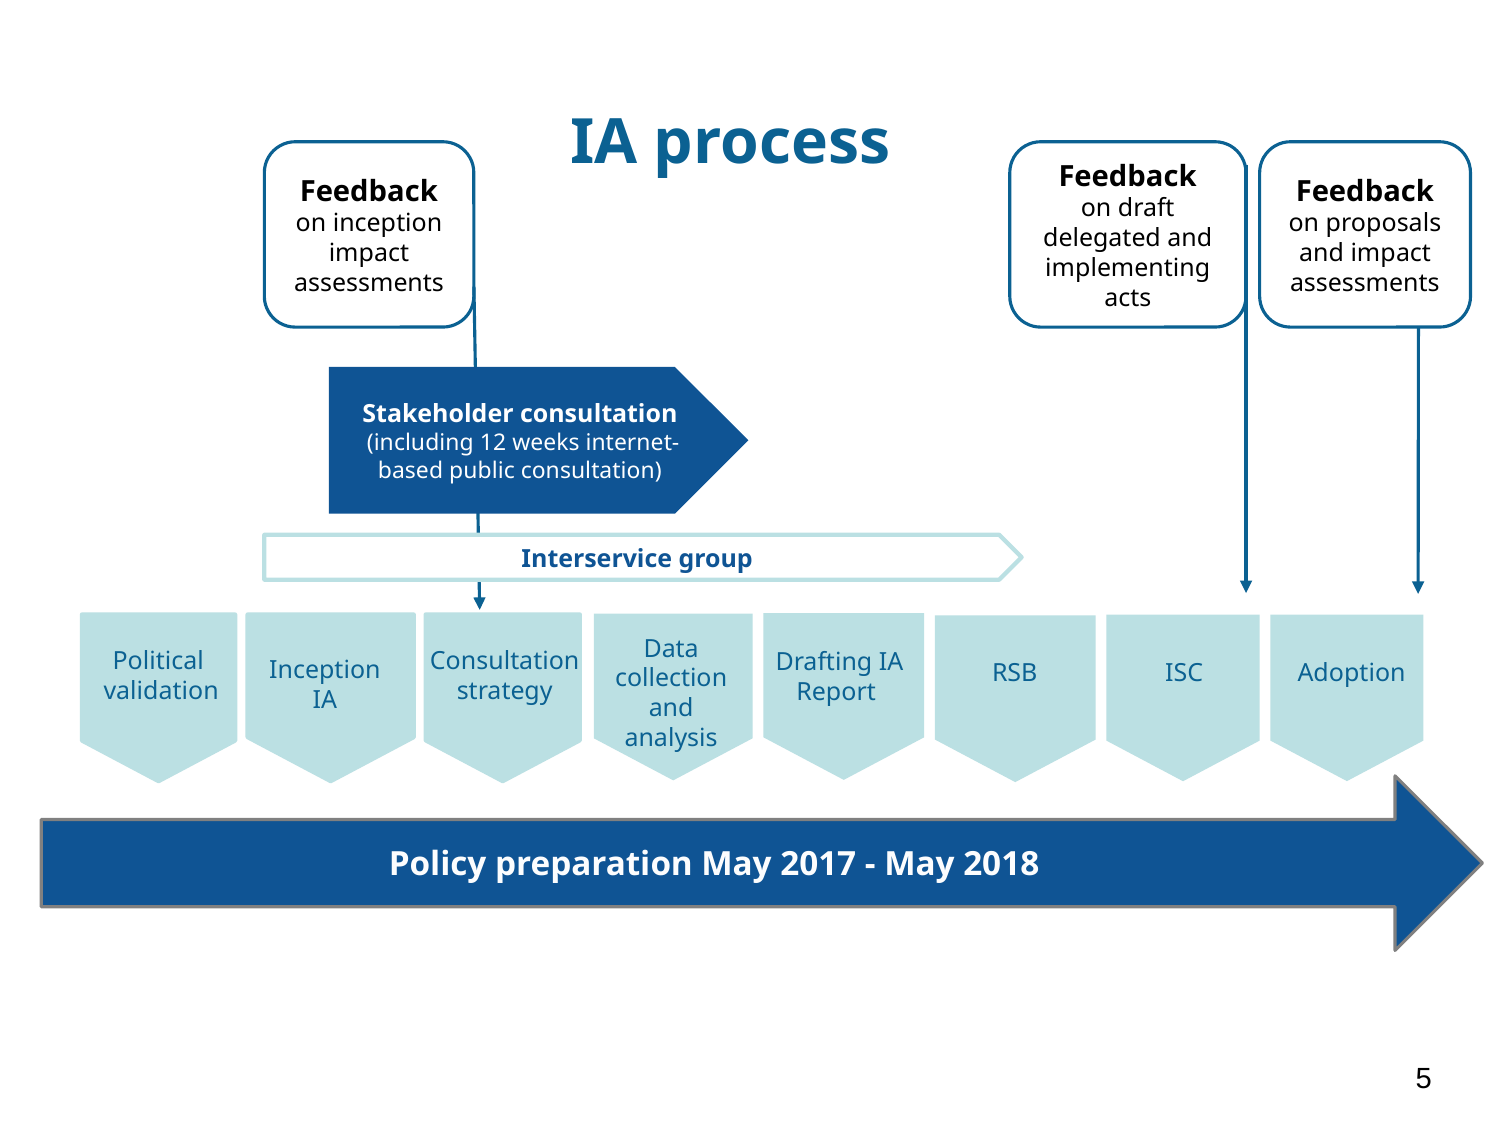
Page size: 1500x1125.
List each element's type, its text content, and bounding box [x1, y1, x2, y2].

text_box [41, 89, 1483, 951]
slide_number 5 [1096, 1051, 1448, 1125]
